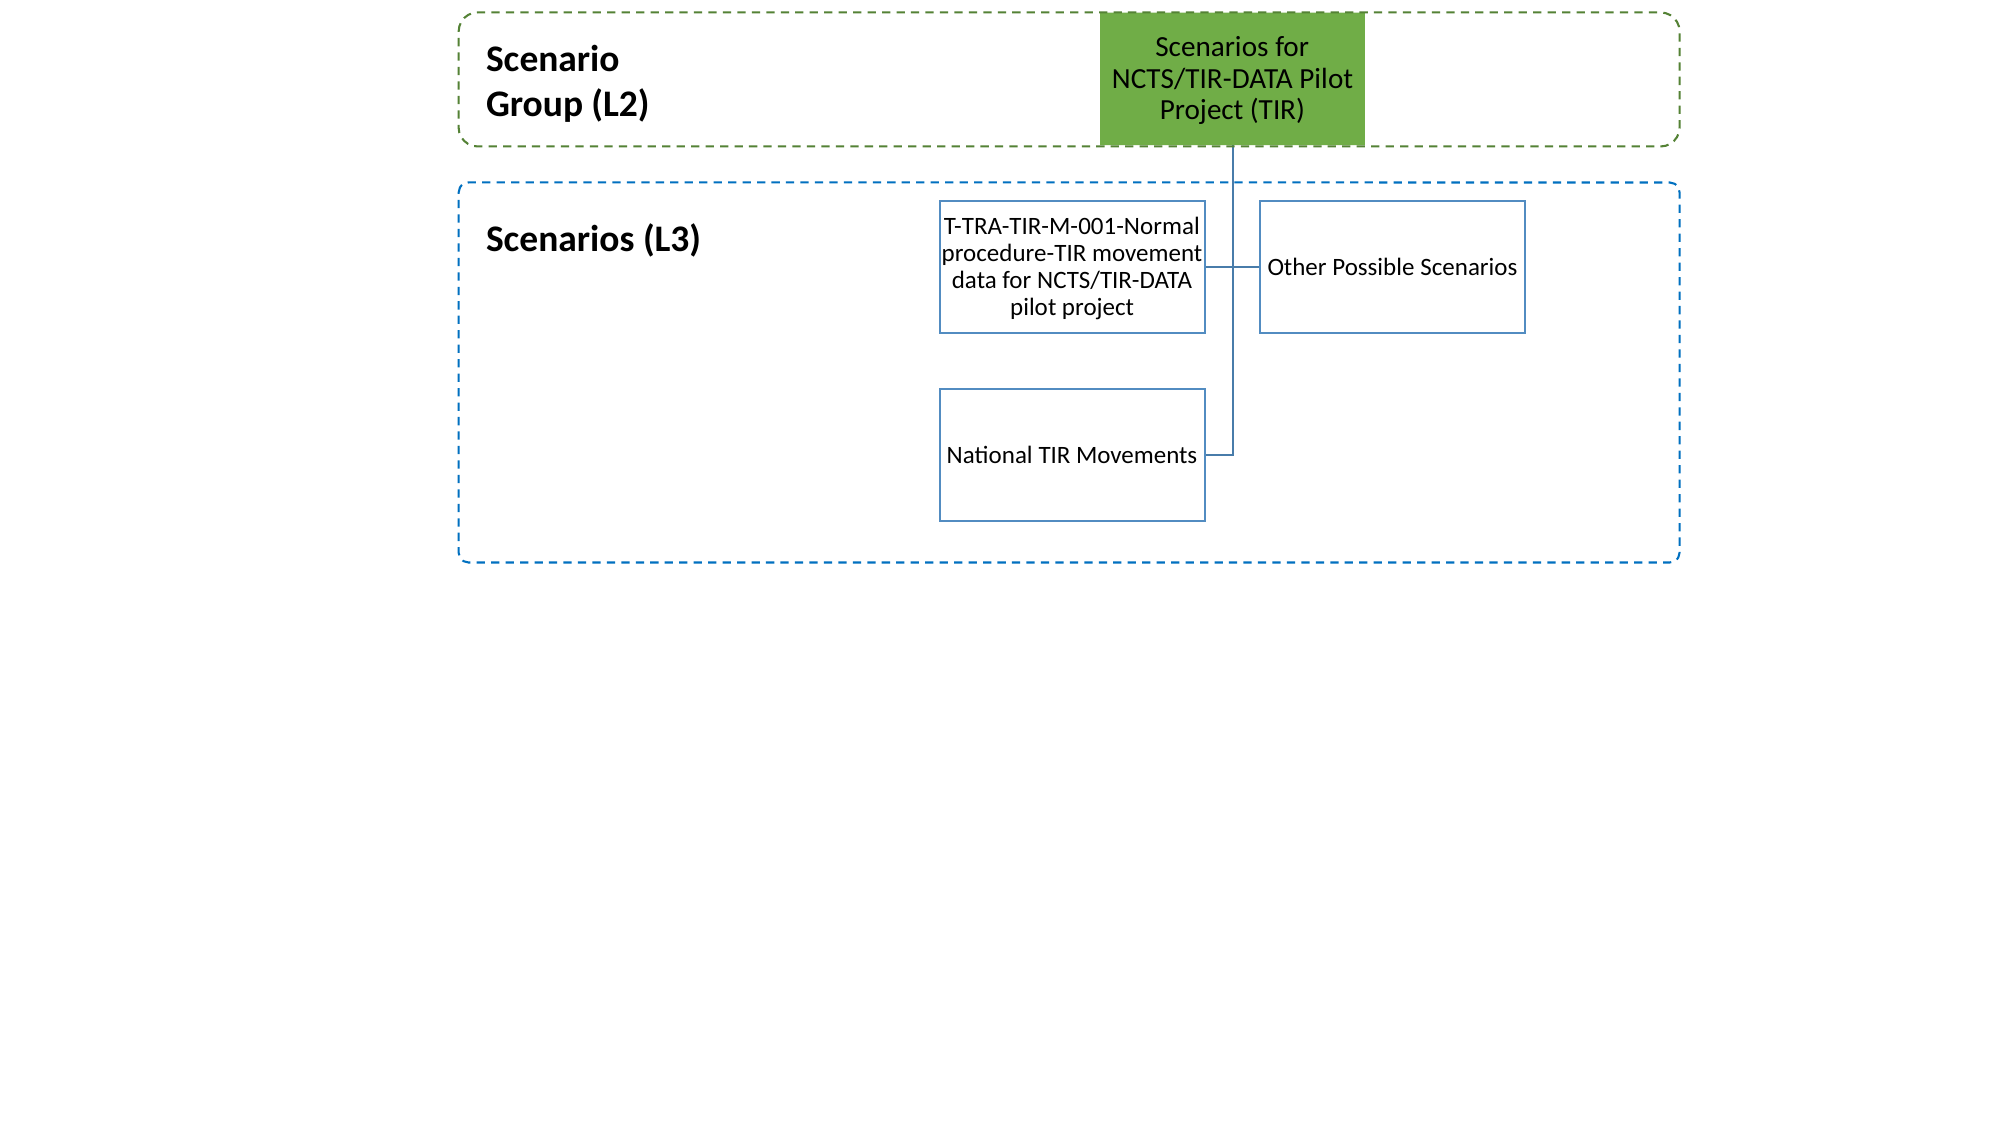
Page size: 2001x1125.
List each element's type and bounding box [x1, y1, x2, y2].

text_box [458, 12, 1680, 563]
